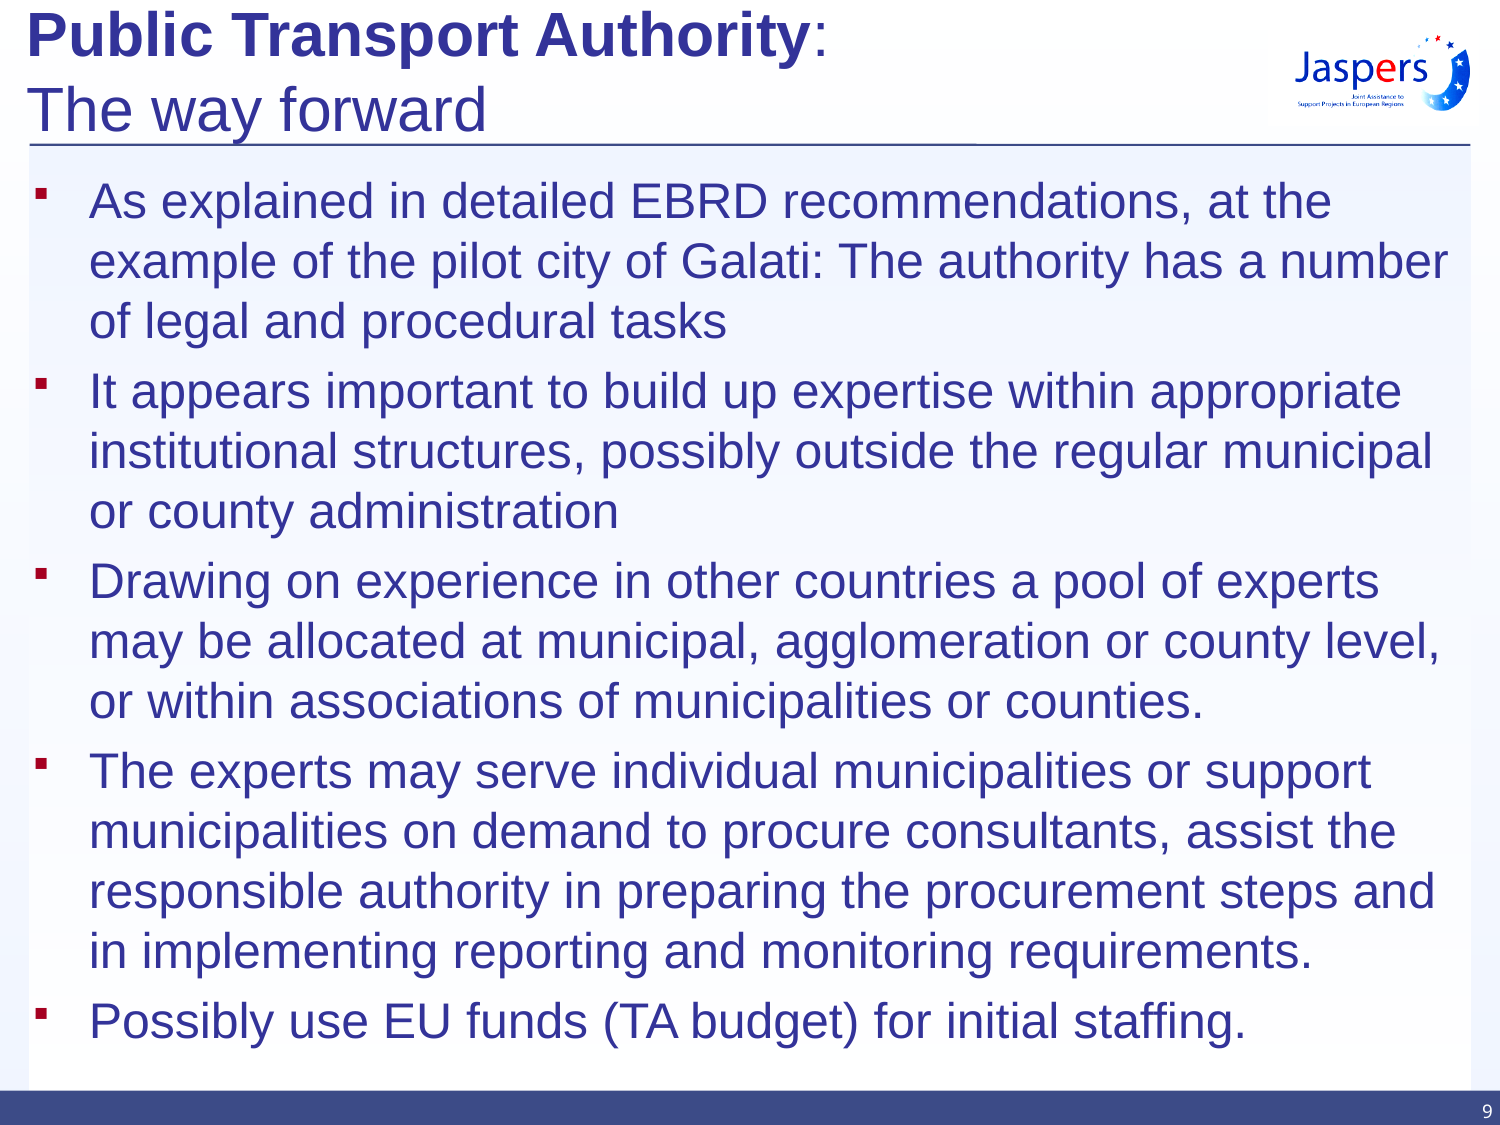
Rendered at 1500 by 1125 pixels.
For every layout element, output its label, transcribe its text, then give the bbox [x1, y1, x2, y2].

slide_number 9 [1195, 1091, 1500, 1125]
list As explained in detailed EBRD recommendations, at the example of the pilot city of Galati: The authority has a number of legal and procedural tasks It appears important to build up expertise within appropriate institutional structures, possibly outside the regular municipal or county administration Drawing on experience in other countries a pool of experts may be allocated at municipal, agglomeration or county level, or within associations of municipalities or counties. The experts may serve individual municipalities or support municipalities on demand to procure consultants, assist the responsible authority in preparing the procurement steps and in implementing reporting and monitoring requirements. Possibly use EU funds (TA budget) for initial staffing. [17, 160, 1500, 1012]
title Public Transport Authority: The way forward [11, 0, 1306, 138]
